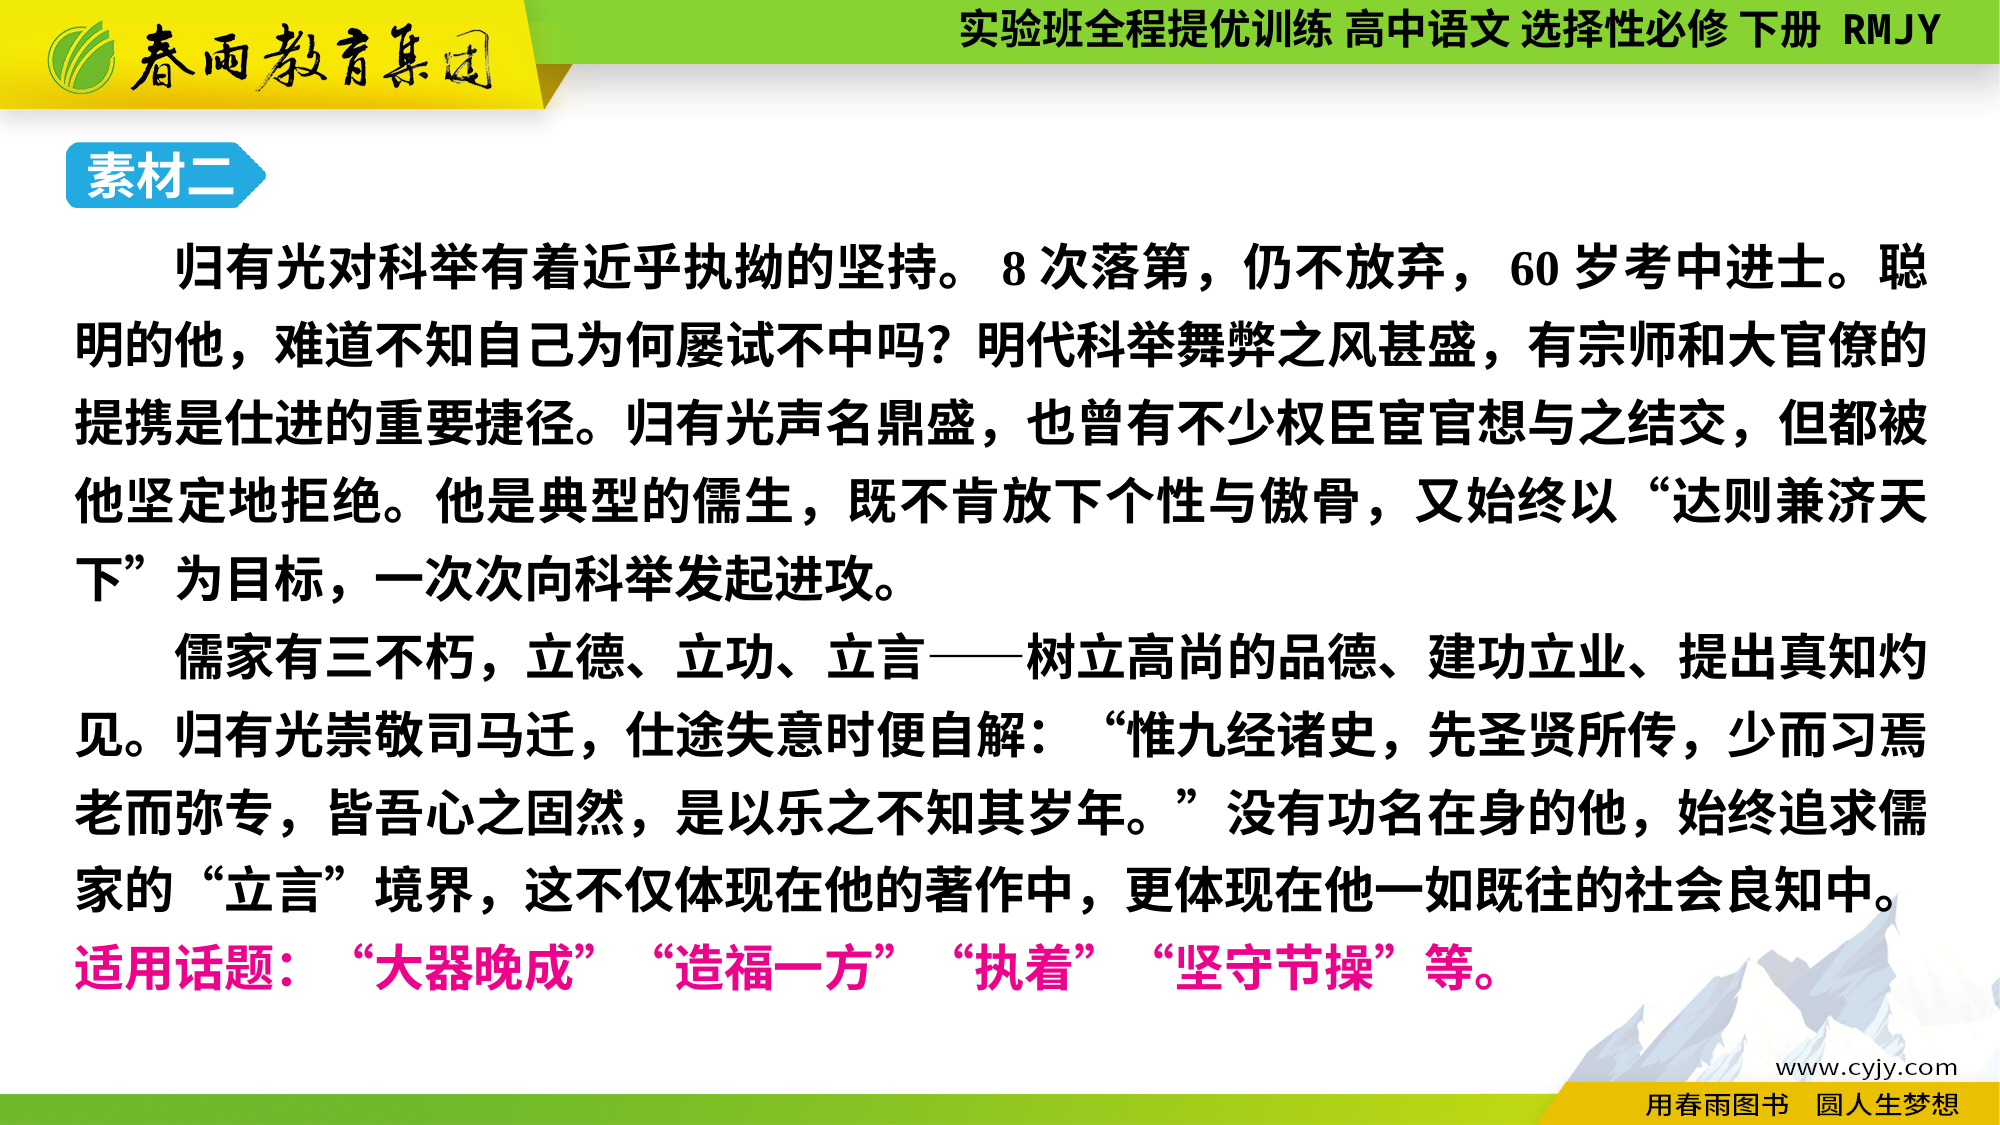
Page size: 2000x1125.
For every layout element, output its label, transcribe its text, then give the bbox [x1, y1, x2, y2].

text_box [66, 136, 266, 214]
list 归有光对科举有着近乎执拗的坚持。8次落第，仍不放弃，60岁考中进士。聪明的他，难道不知自己为何屡试不中吗？明代科举舞弊之风甚盛，有宗师和大官僚的提携是仕进的重要捷径。归有光声名鼎盛，也曾有不少权臣宦官想与之结交，但都被他坚定地拒绝。他是典型的儒生，既不肯放下个性与傲骨，又始终以“达则兼济天下”为目标，一次次向科举发起进攻。 儒家有三不朽，立德、立功、立言——树立高尚的品德、建功立业、提出真知灼见。归有光崇敬司马迁，仕途失意时便自解：“惟九经诸史，先圣贤所传，少而习焉老而弥专，皆吾心之固然，是以乐之不知其岁年。”没有功名在身的他，始终追求儒家的“立言”境界，这不仅体现在他的著作中，更体现在他一如既往的社会良知中。 适用话题：“大器晚成”“造福一方”“执着”“坚守节操”等。 [59, 209, 1944, 1083]
picture [0, 0, 2000, 1125]
